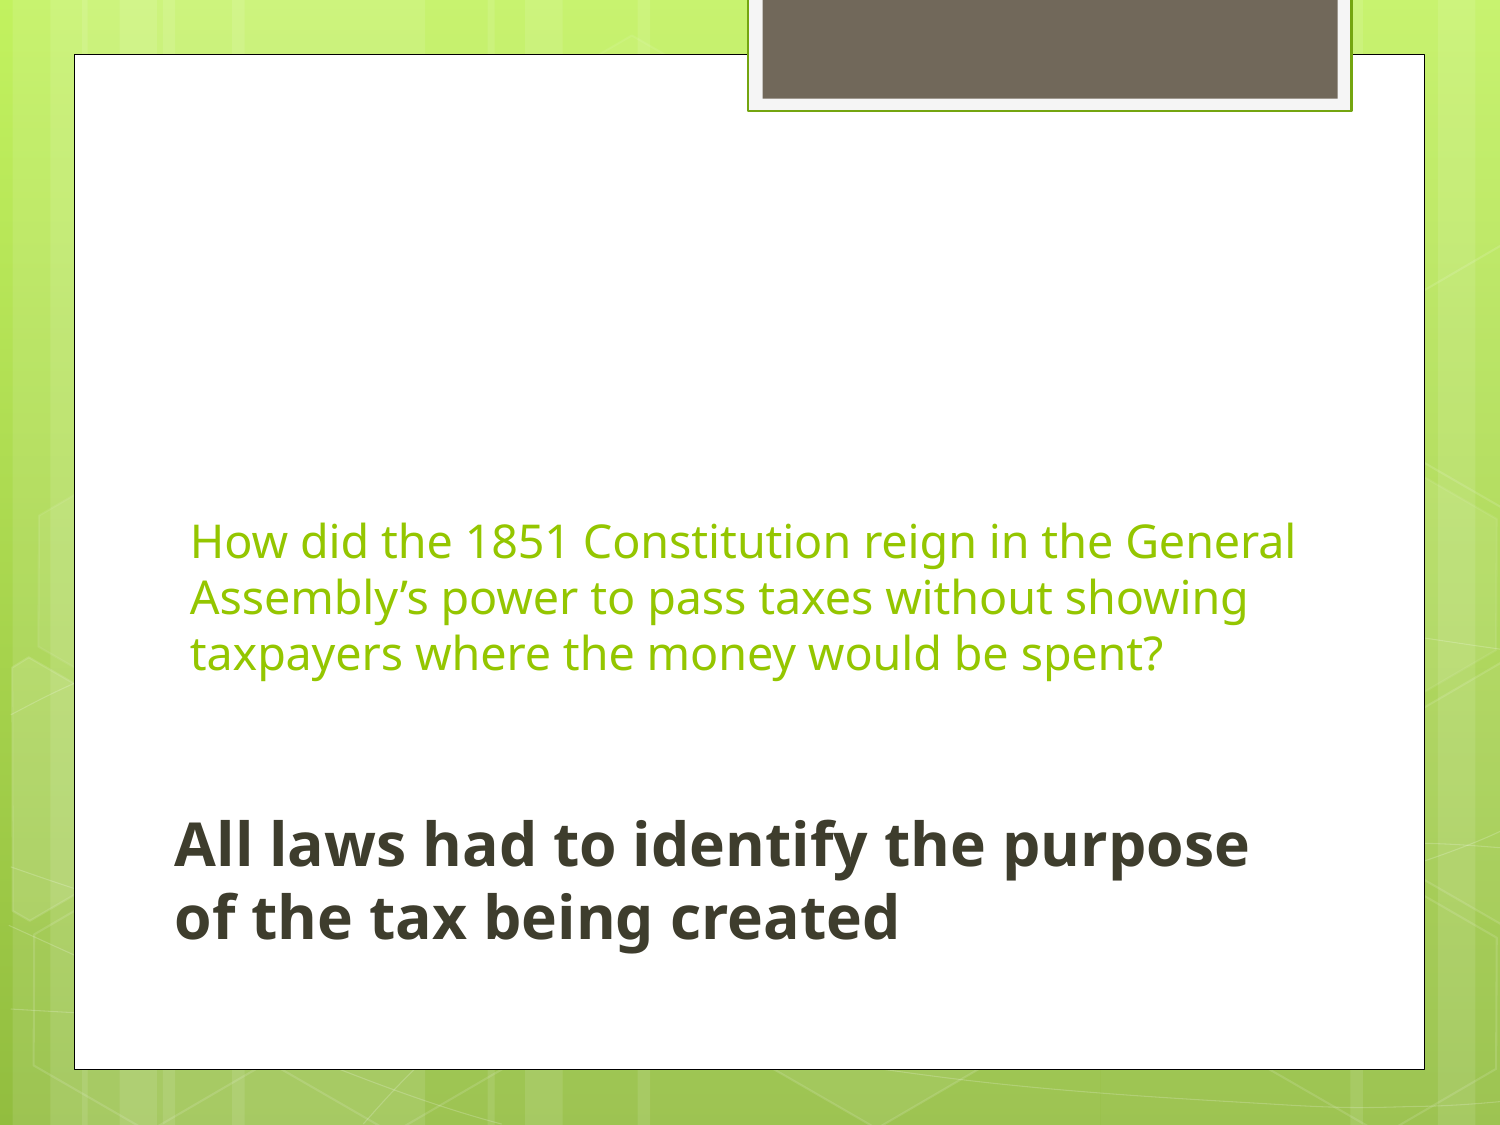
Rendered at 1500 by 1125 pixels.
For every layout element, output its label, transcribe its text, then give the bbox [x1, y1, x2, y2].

title How did the 1851 Constitution reign in the General Assembly’s power to pass taxes without showing taxpayers where the money would be spent? [174, 500, 1328, 688]
list All laws had to identify the purpose of the tax being created [150, 737, 1304, 963]
